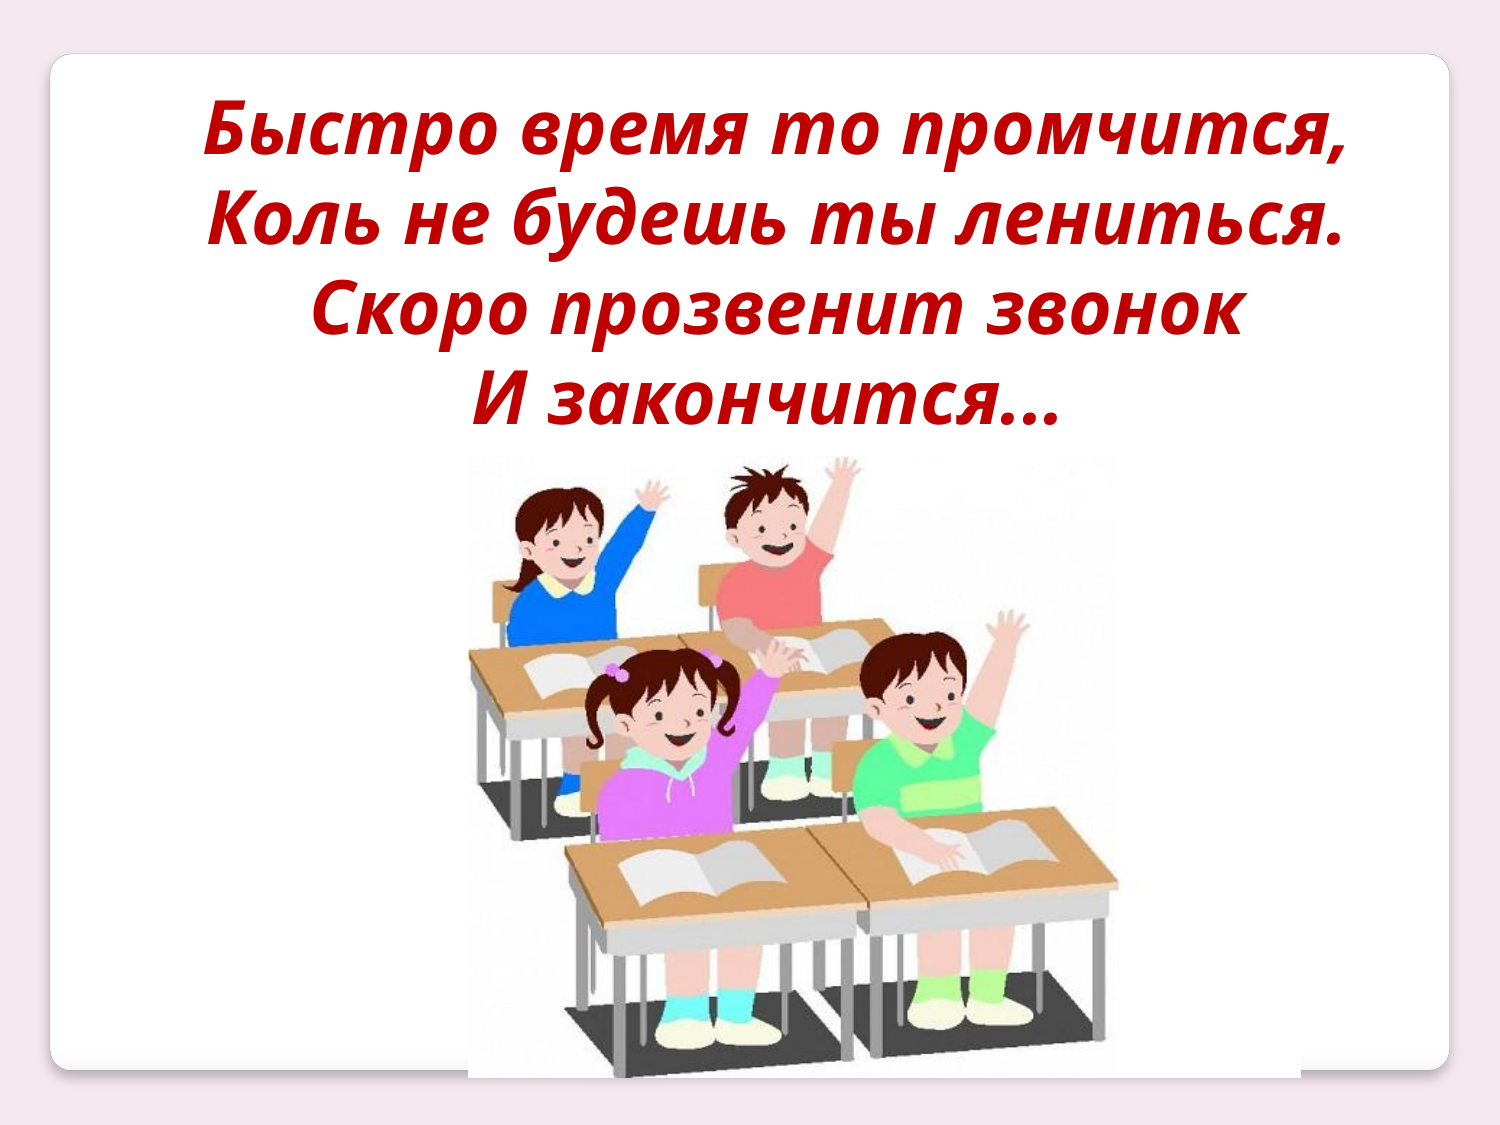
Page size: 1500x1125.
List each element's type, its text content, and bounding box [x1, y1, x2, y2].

picture [468, 456, 1301, 1079]
text_box Быстро время то промчится, Коль не будешь ты лениться. Скоро прозвенит звонок И закончится... [70, 72, 1442, 448]
